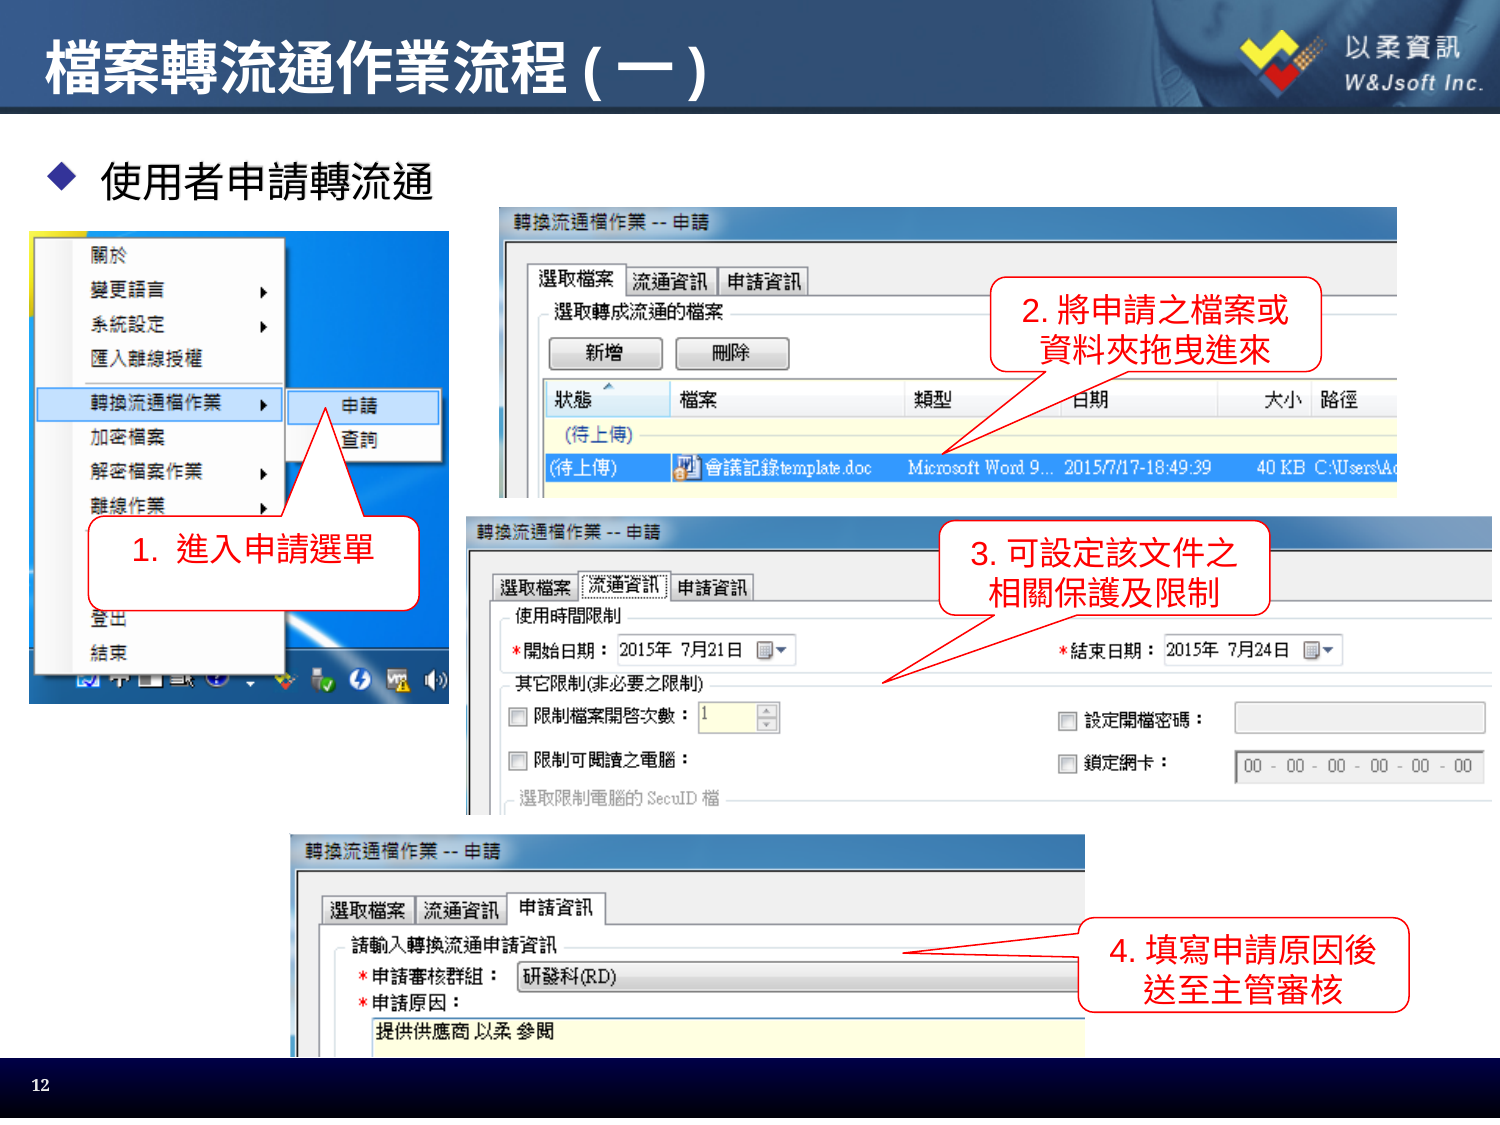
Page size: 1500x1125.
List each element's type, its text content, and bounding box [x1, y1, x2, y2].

slide_number 12 [5, 1066, 66, 1106]
picture [289, 832, 1085, 1057]
picture [29, 231, 449, 704]
text_box 使用者申請轉流通 [29, 153, 1294, 1035]
picture [0, 0, 1500, 114]
picture [466, 515, 1492, 816]
text_box 4.填寫申請原因後送至主管審核 [1088, 917, 1410, 1013]
title 檔案轉流通作業流程(一) [29, 15, 1282, 118]
picture [498, 207, 1397, 498]
